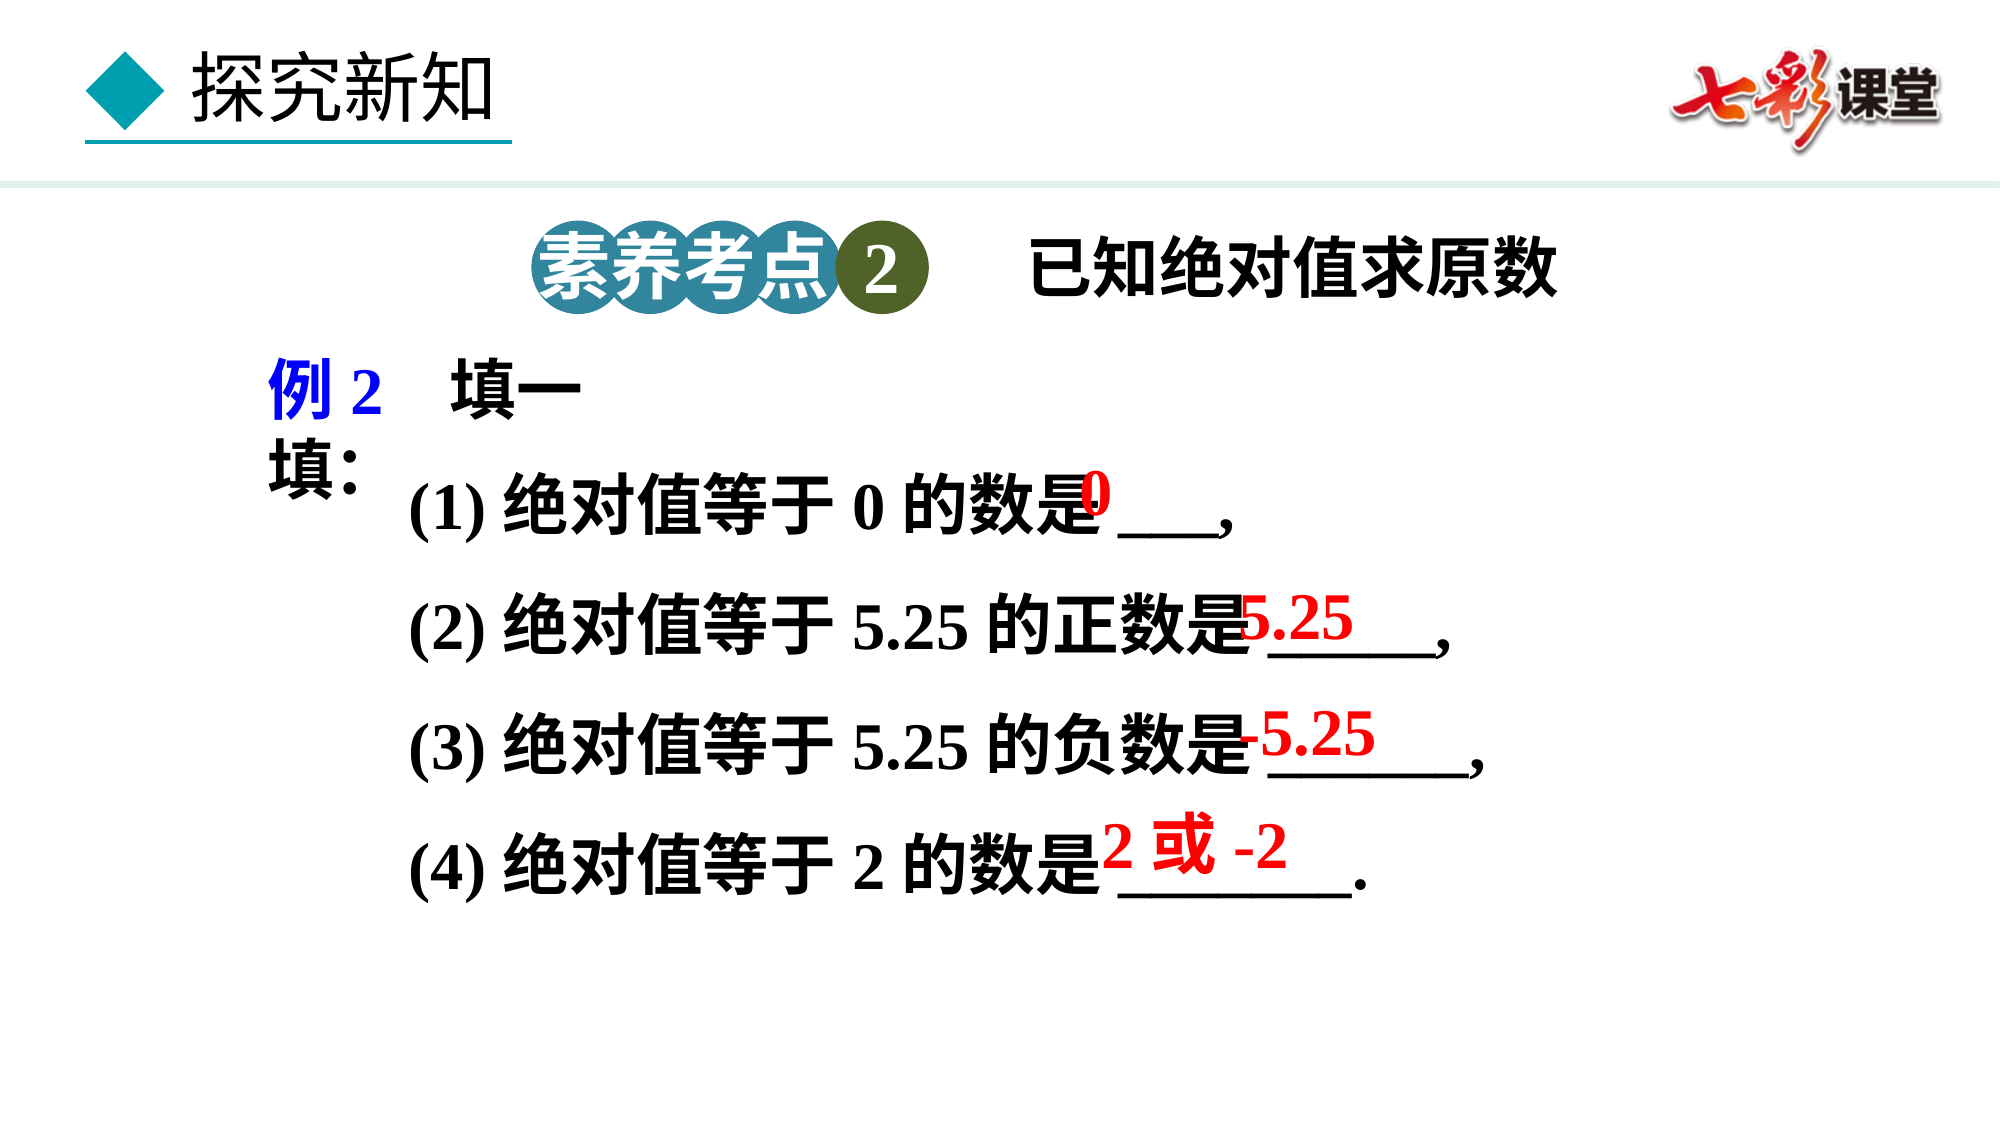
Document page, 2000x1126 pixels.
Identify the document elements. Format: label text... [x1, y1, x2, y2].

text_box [522, 213, 930, 318]
text_box 已知绝对值求原数 [1005, 215, 2000, 316]
text_box 2或-2 [1081, 792, 1507, 893]
text_box -5.25 [1218, 678, 1597, 779]
text_box 5.25 [1218, 562, 1573, 663]
text_box (1)绝对值等于0的数是___, (2)绝对值等于5.25的正数是_____, (3)绝对值等于5.25的负数是______, (4)绝对值等于2的数是_______. [388, 412, 1731, 913]
picture [1666, 42, 1948, 157]
text_box 例2 填一填： [247, 337, 719, 518]
text_box 0 [1059, 439, 1225, 539]
